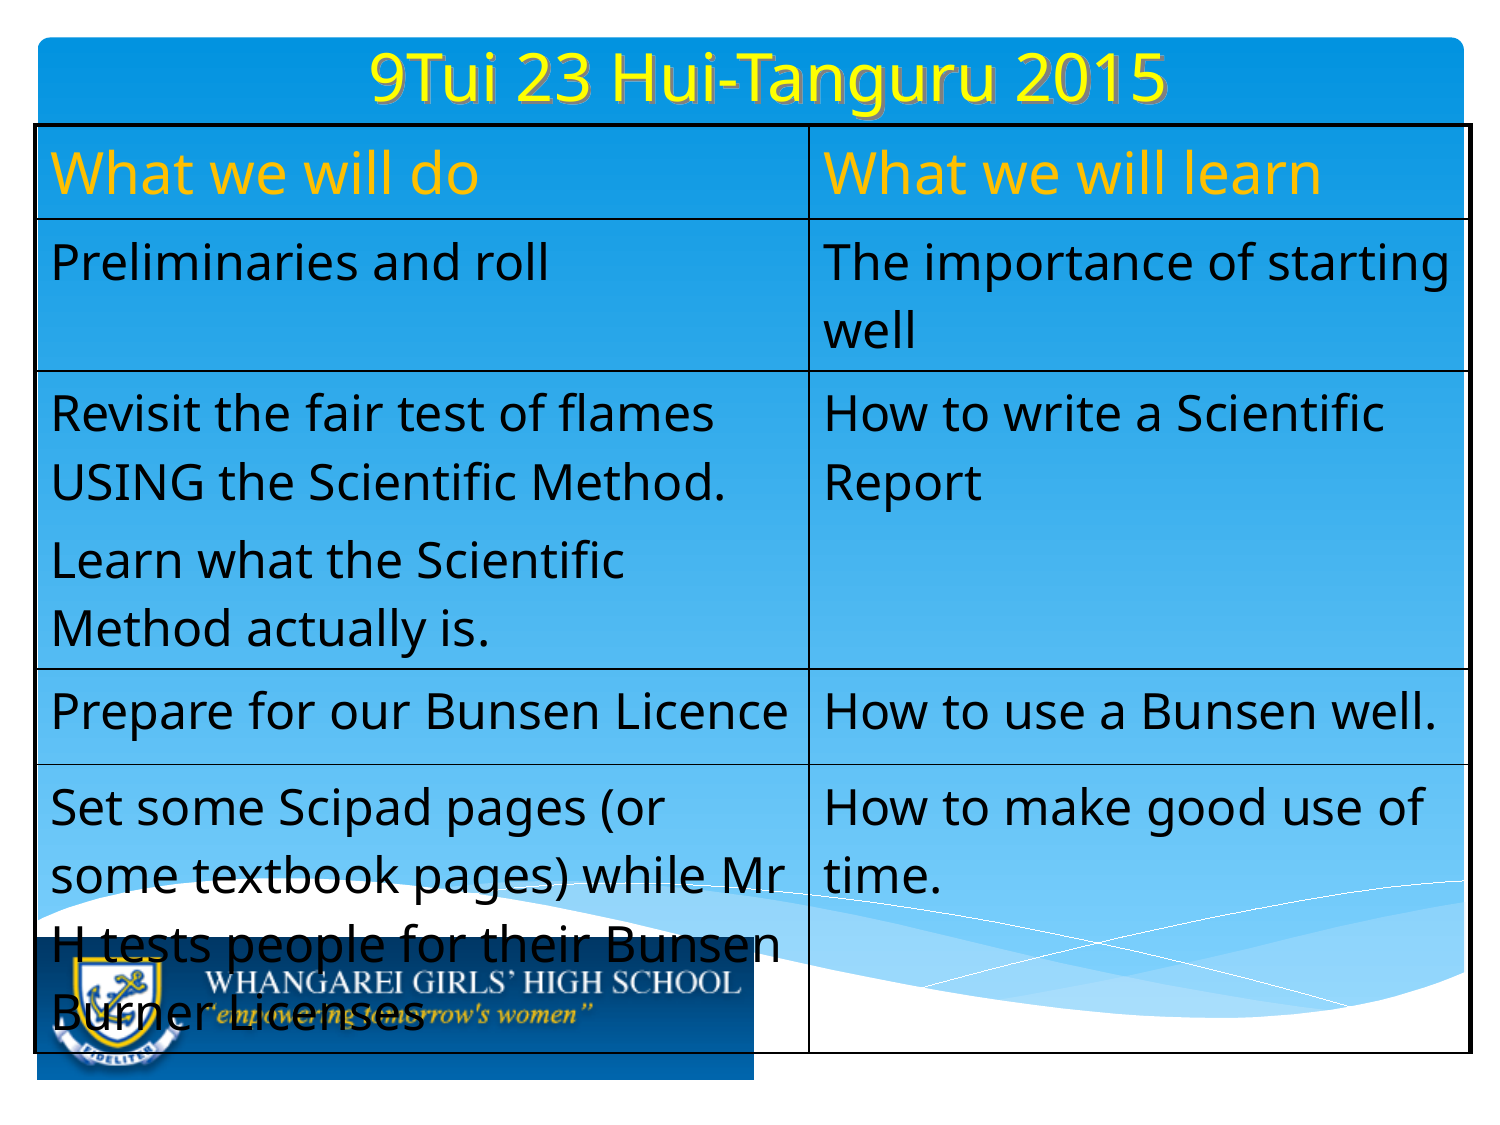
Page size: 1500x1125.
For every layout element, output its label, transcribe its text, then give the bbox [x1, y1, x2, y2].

table_cell Preliminaries and roll [37, 220, 808, 370]
table_cell Revisit the fair test of flames USING the Scientific Method. Learn what the Scientific Method actually is. [37, 372, 808, 668]
table_cell Set some Scipad pages (or some textbook pages) while Mr H tests people for their Bunsen Burner Licenses [37, 765, 808, 1052]
picture [37, 937, 754, 1080]
text_box 9Tui 23 Hui-Tanguru 2015 [162, 24, 1375, 123]
table_cell How to make good use of time. [810, 765, 1468, 1052]
table_header What we will do [37, 127, 808, 218]
table_cell How to use a Bunsen well. [810, 670, 1468, 764]
table_header What we will learn [810, 127, 1468, 218]
table_cell Prepare for our Bunsen Licence [37, 670, 808, 764]
table_cell The importance of starting well [810, 220, 1468, 370]
table_cell How to write a Scientific Report [810, 372, 1468, 668]
